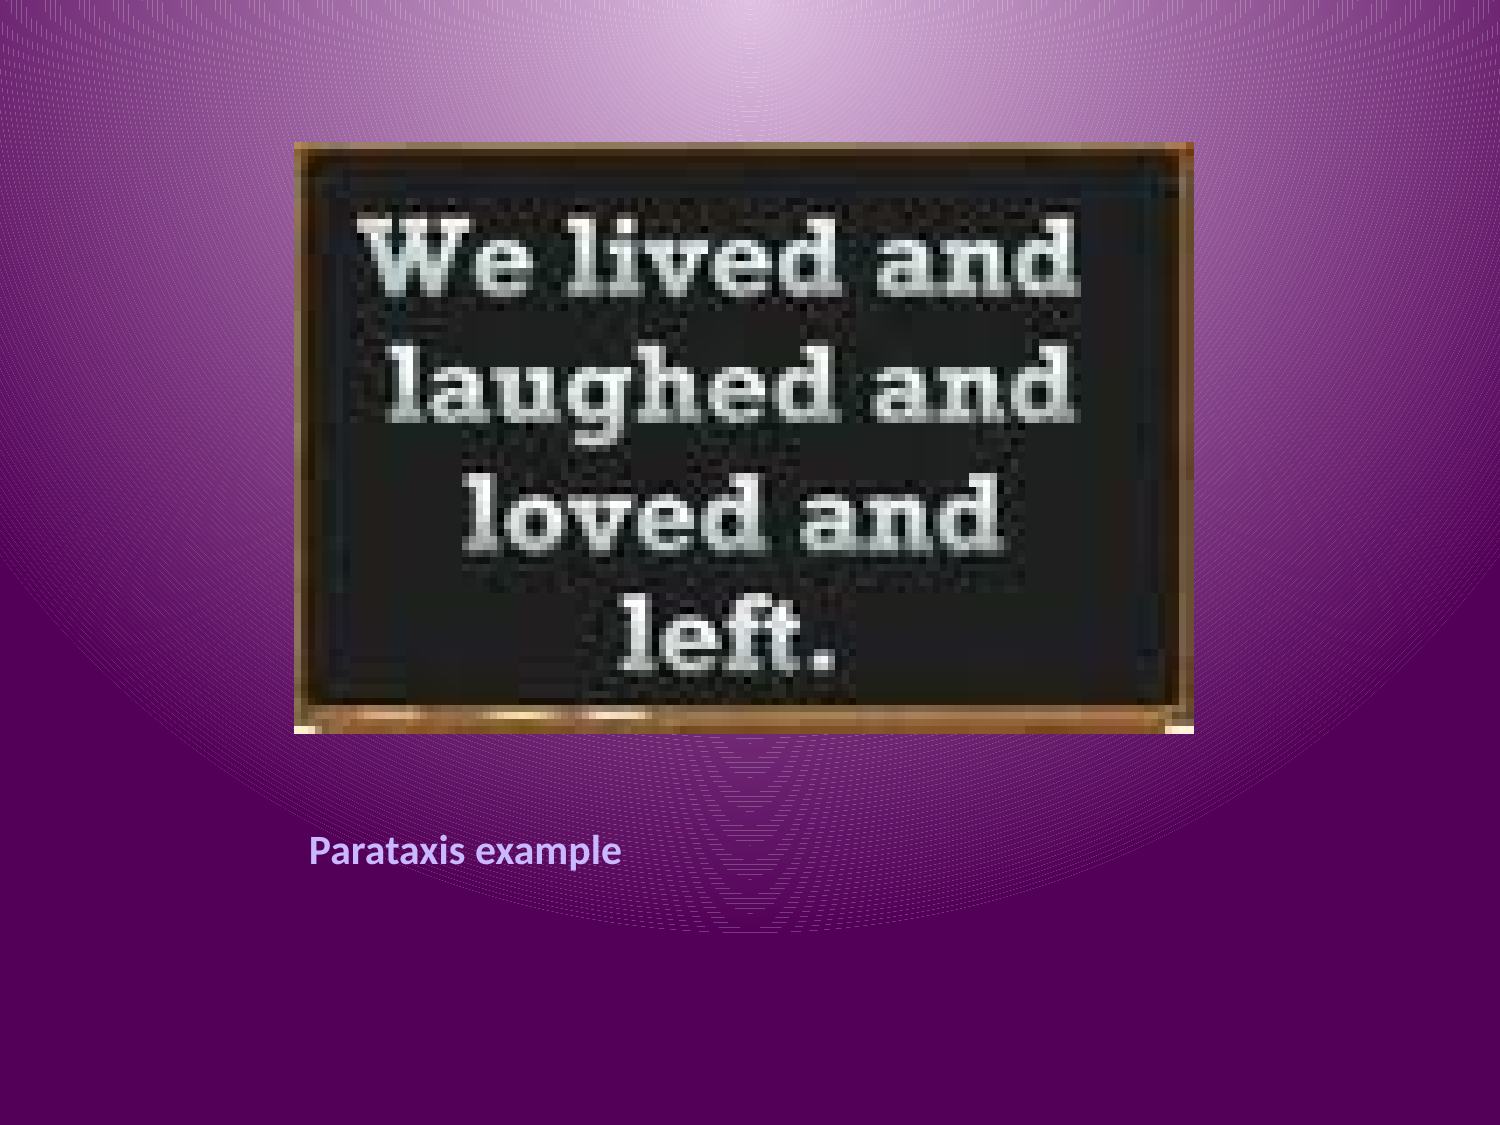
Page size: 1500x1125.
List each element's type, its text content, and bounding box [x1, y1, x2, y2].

picture [293, 100, 1195, 776]
title Parataxis example [294, 787, 1194, 881]
